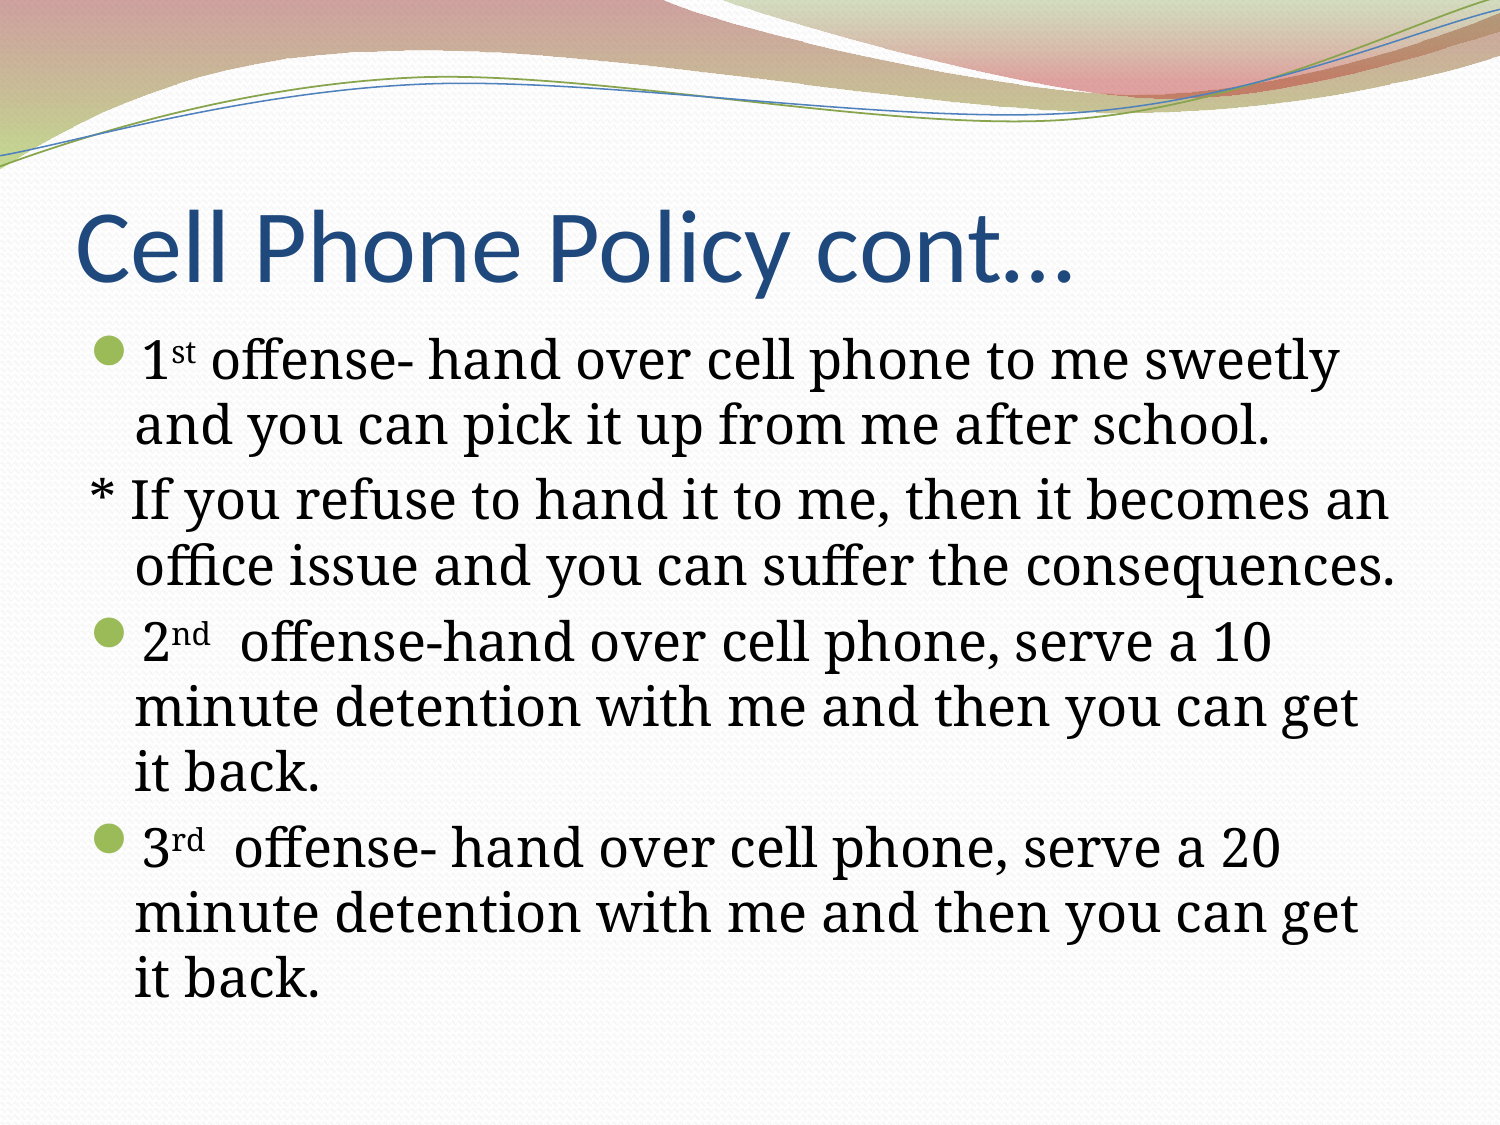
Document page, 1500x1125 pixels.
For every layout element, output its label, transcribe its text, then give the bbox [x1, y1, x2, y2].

list 1st offense- hand over cell phone to me sweetly and you can pick it up from me after school. * If you refuse to hand it to me, then it becomes an office issue and you can suffer the consequences. 2nd offense-hand over cell phone, serve a 10 minute detention with me and then you can get it back. 3rd offense- hand over cell phone, serve a 20 minute detention with me and then you can get it back. [75, 317, 1425, 1038]
title Cell Phone Policy cont… [75, 115, 1425, 303]
